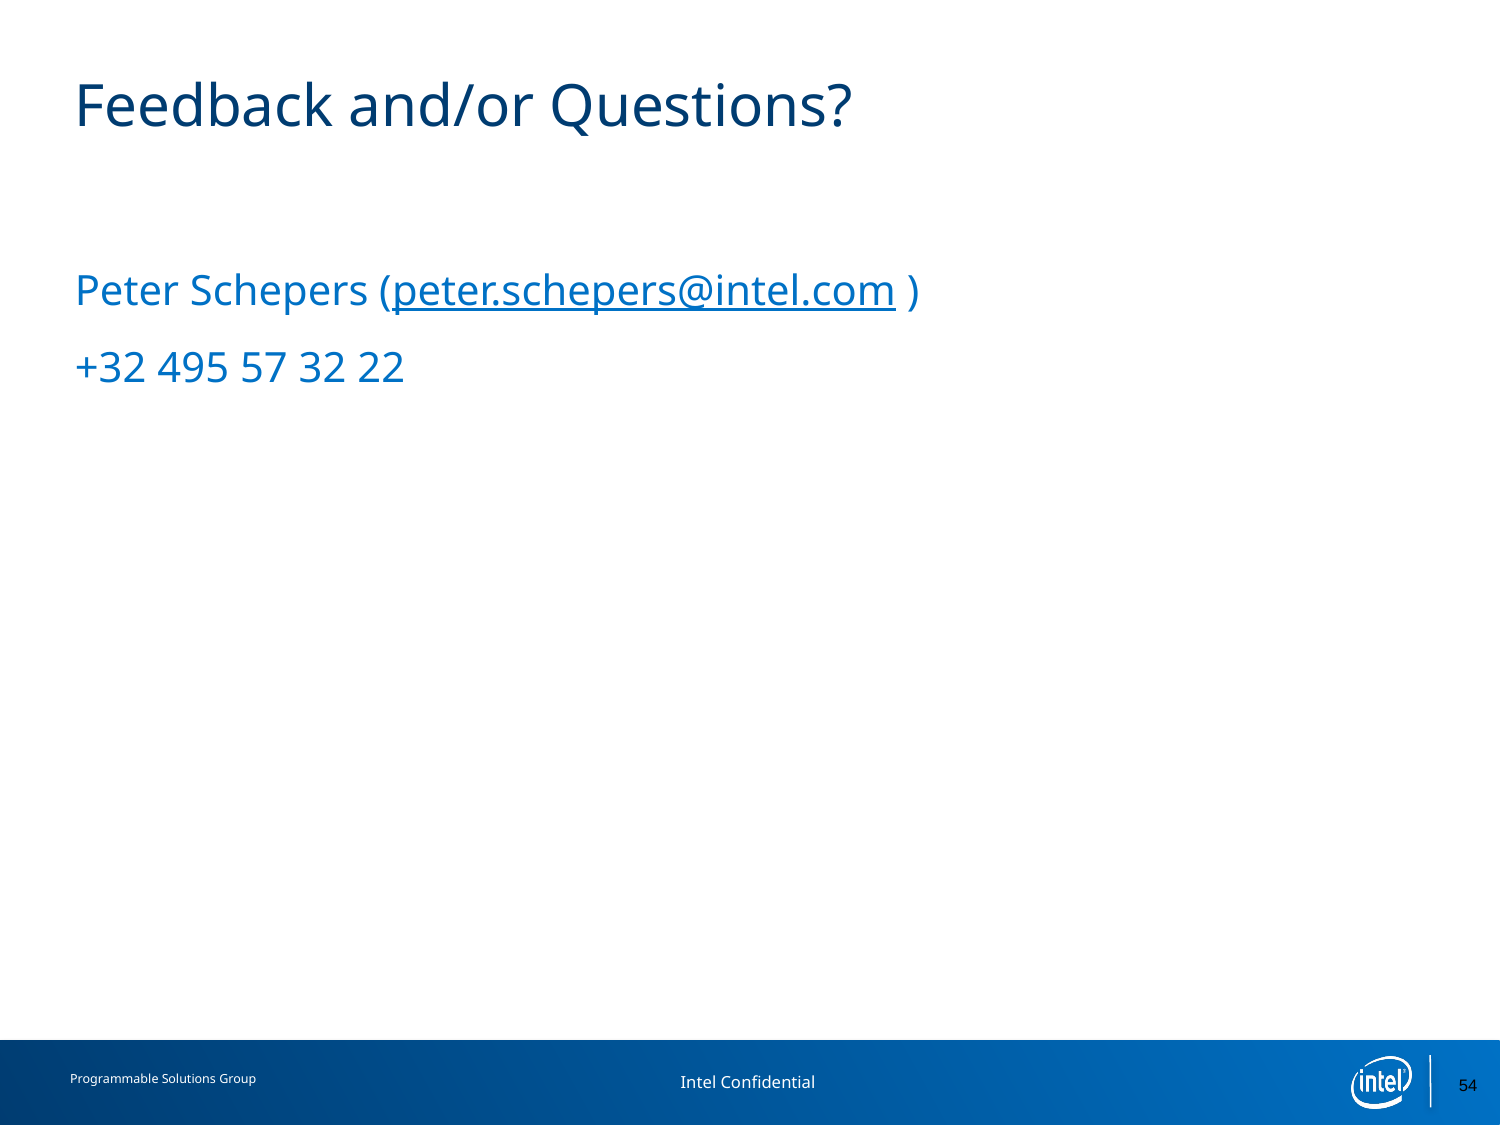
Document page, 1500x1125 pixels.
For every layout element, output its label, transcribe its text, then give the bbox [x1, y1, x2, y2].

title Feedback and/or Questions? [74, 67, 1425, 258]
slide_number 54 [1127, 1055, 1478, 1116]
list Peter Schepers (peter.schepers@intel.com ) +32 495 57 32 22 [74, 263, 1425, 1013]
